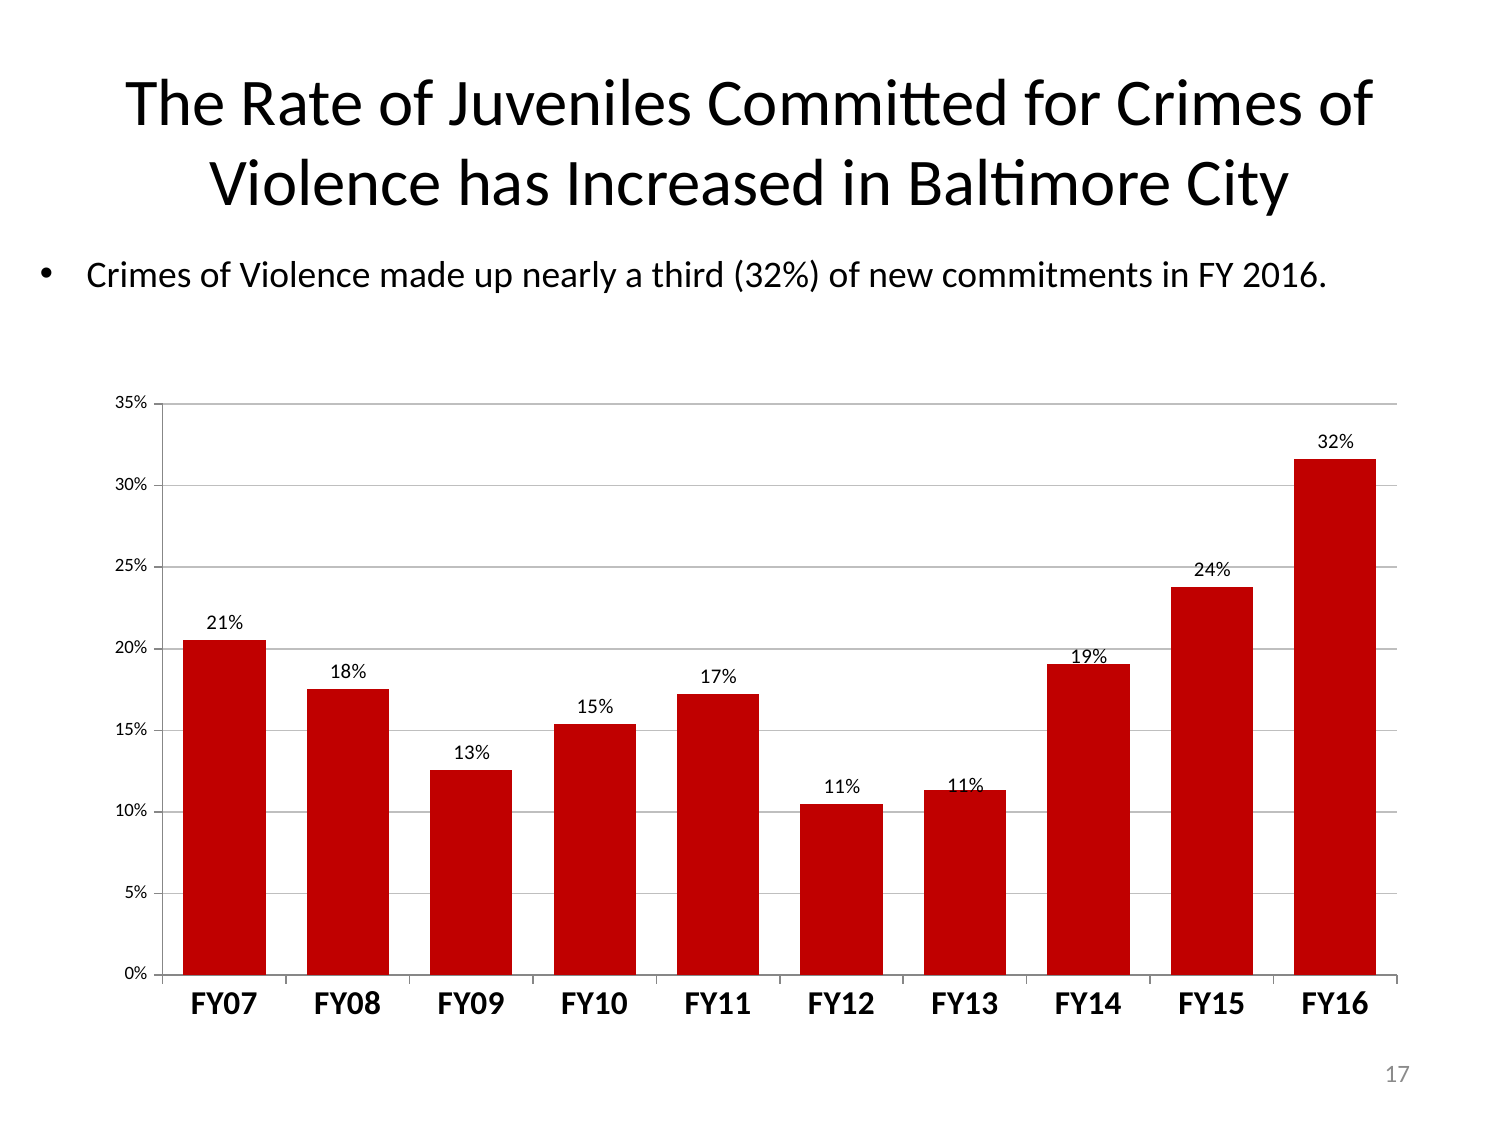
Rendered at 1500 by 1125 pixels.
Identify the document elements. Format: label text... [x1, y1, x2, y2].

chart [74, 349, 1426, 1063]
slide_number 17 [1074, 1070, 1425, 1103]
title The Rate of Juveniles Committed for Crimes of Violence has Increased in Baltimore City [75, 45, 1425, 233]
text_box Crimes of Violence made up nearly a third (32%) of new commitments in FY 2016. [24, 242, 1475, 303]
